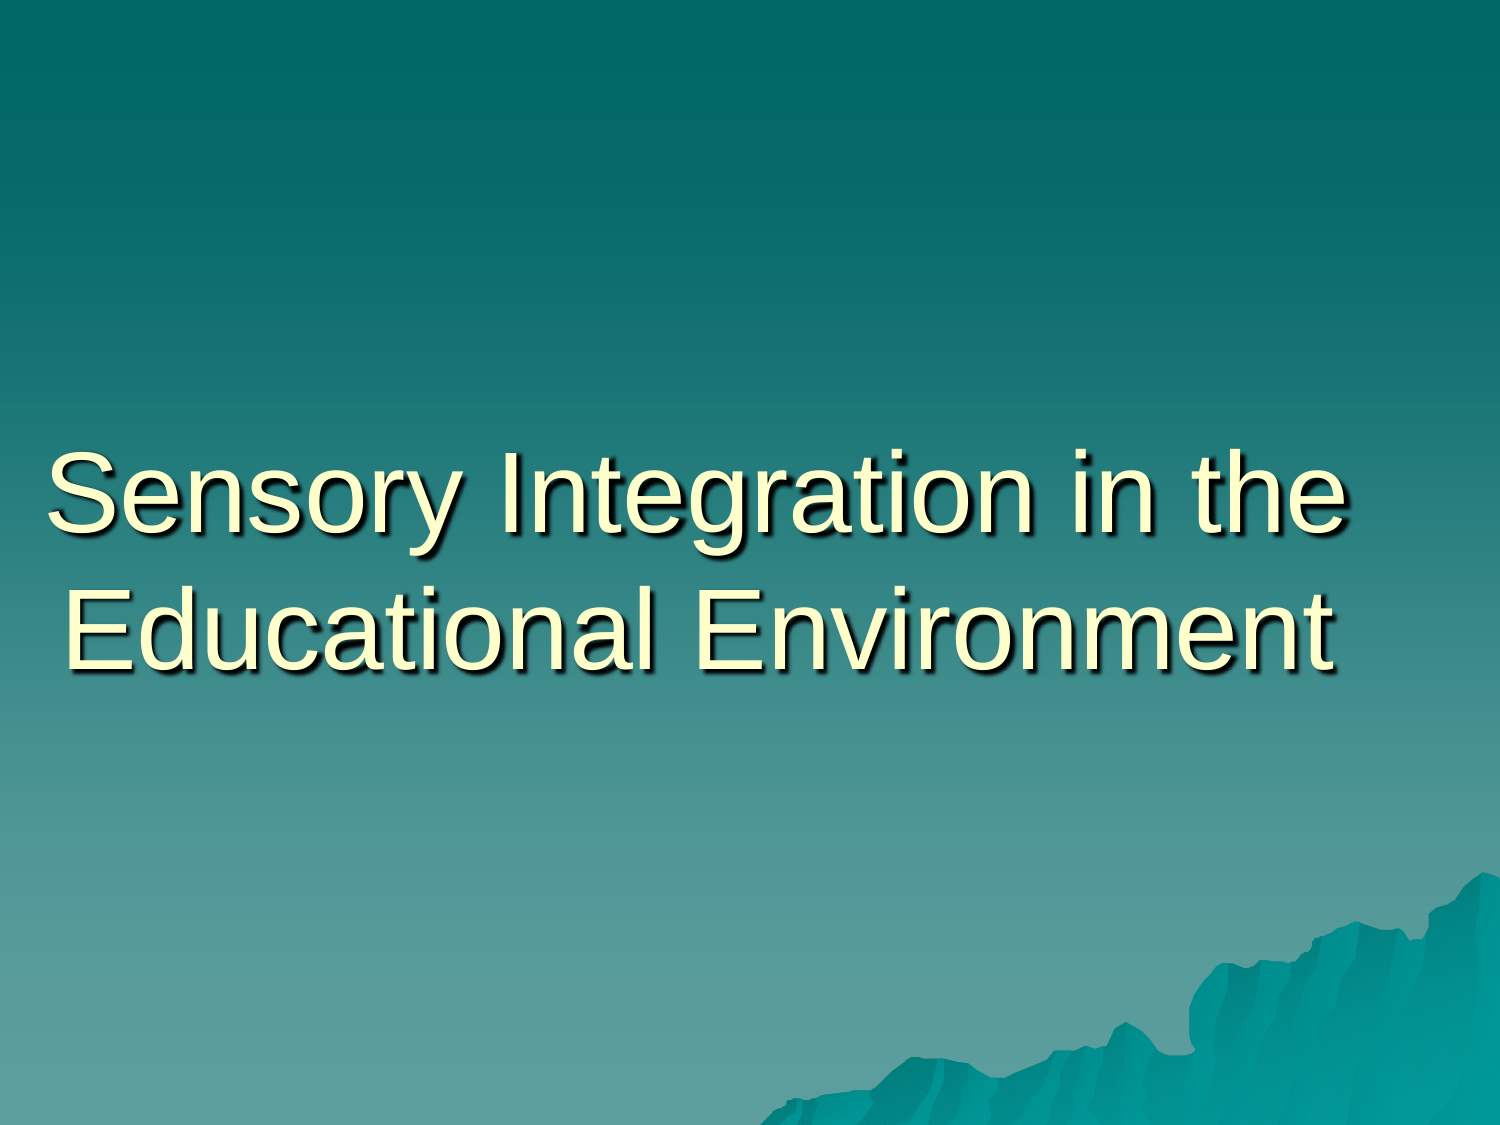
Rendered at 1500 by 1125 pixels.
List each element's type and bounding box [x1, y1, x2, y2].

text_box [0, 0, 1500, 1125]
